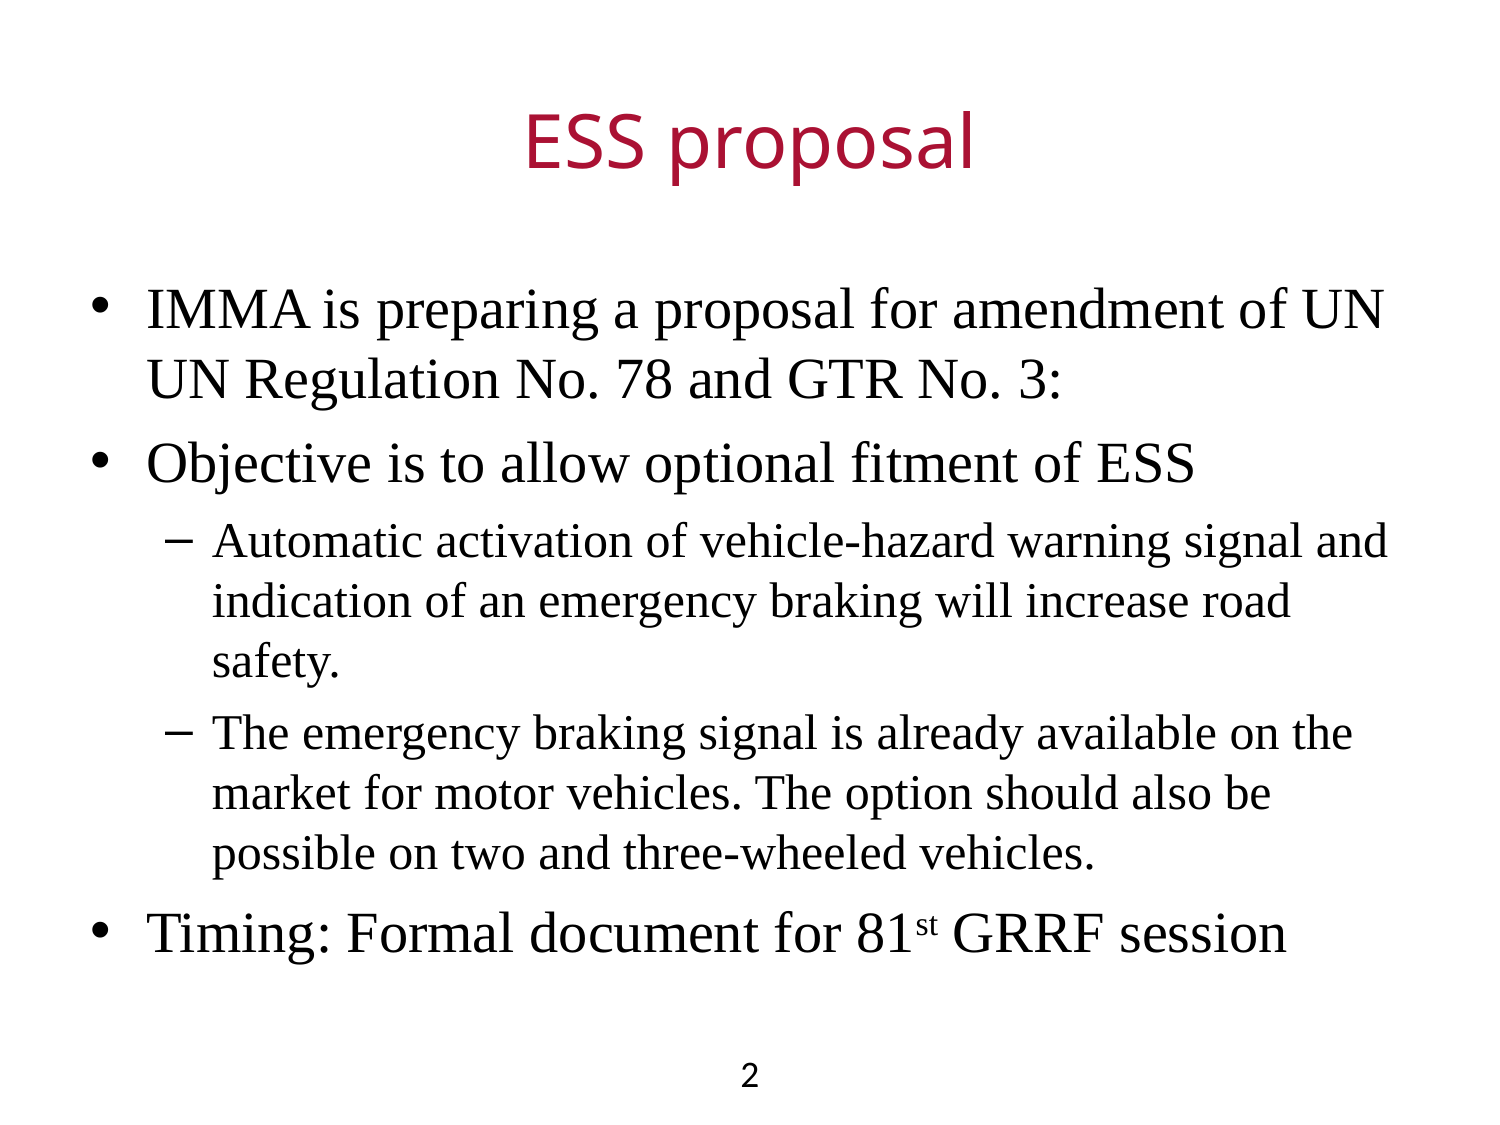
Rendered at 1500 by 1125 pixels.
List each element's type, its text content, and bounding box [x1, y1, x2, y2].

title ESS proposal [75, 45, 1425, 233]
list IMMA is preparing a proposal for amendment of UN UN Regulation No. 78 and GTR No. 3: Objective is to allow optional fitment of ESS Automatic activation of vehicle-hazard warning signal and indication of an emergency braking will increase road safety. The emergency braking signal is already available on the market for motor vehicles. The option should also be possible on two and three-wheeled vehicles. Timing: Formal document for 81st GRRF session [75, 262, 1425, 1005]
text_box 2 [512, 1042, 988, 1103]
